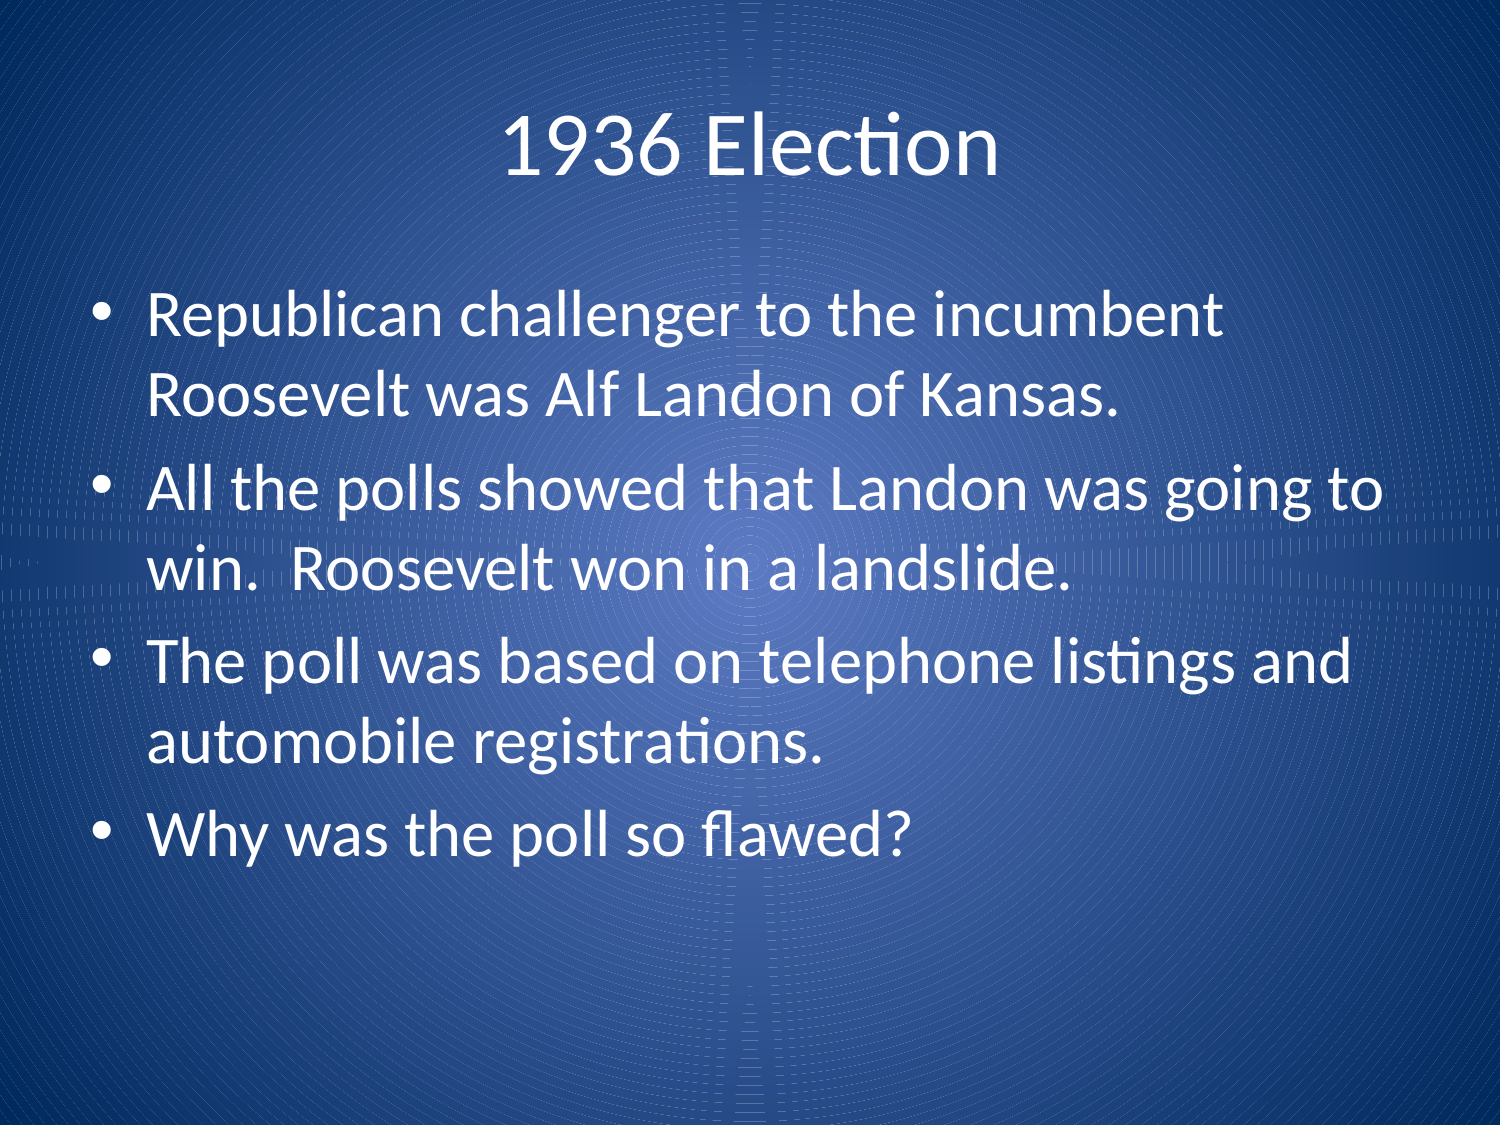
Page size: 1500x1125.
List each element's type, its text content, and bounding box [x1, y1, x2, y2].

list Republican challenger to the incumbent Roosevelt was Alf Landon of Kansas. All the polls showed that Landon was going to win. Roosevelt won in a landslide. The poll was based on telephone listings and automobile registrations. Why was the poll so flawed? [75, 262, 1425, 1005]
title 1936 Election [75, 45, 1425, 233]
